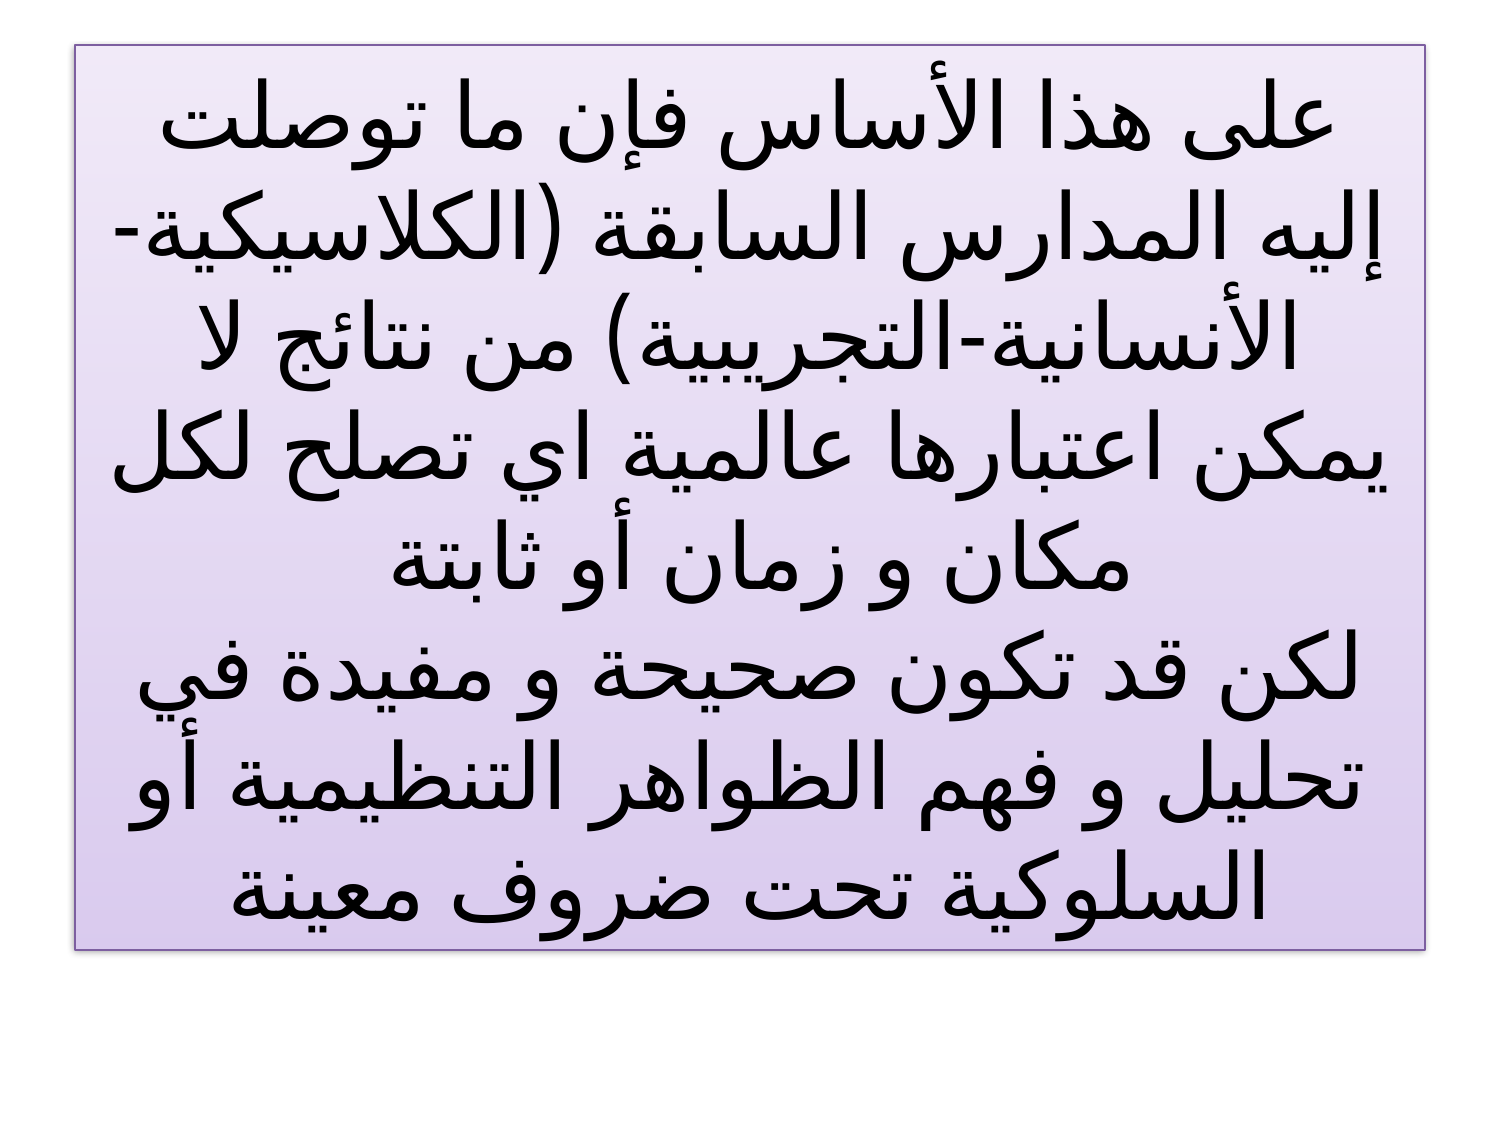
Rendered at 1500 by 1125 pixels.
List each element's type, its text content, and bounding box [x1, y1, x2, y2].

title على هذا الأساس فإن ما توصلت إليه المدارس السابقة (الكلاسيكية-الأنسانية-التجريبية) من نتائج لا يمكن اعتبارها عالمية اي تصلح لكل مكان و زمان أو ثابتة لكن قد تكون صحيحة و مفيدة في تحليل و فهم الظواهر التنظيمية أو السلوكية تحت ضروف معينة [74, 44, 1426, 951]
